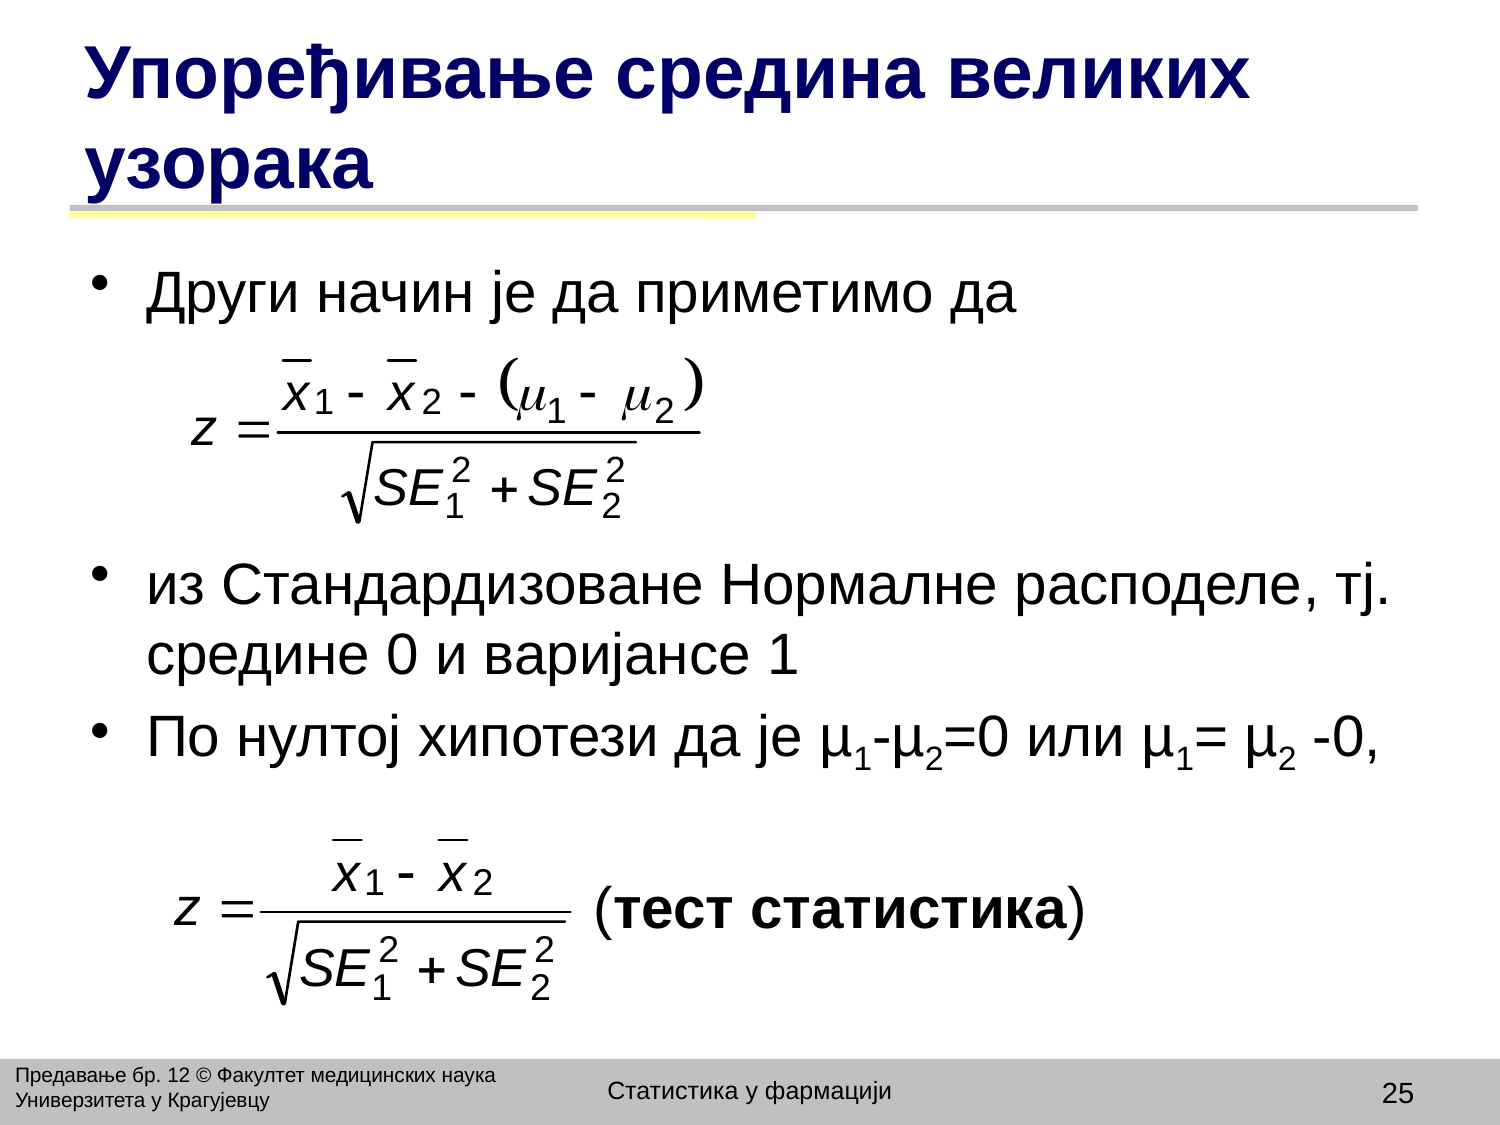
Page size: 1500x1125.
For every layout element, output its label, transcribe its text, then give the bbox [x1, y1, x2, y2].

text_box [164, 823, 584, 1022]
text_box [181, 346, 712, 539]
slide_number 25 [1079, 1066, 1430, 1125]
list Други начин је да приметимо да из Стандардизоване Нормалне расподеле, тј. средине 0 и варијансе 1 По нултој хипотези да је µ1-µ2=0 или µ1= µ2 -0, (тест статистика) [74, 525, 1426, 1023]
footer Статистика у фармацији [512, 1066, 988, 1125]
slide_number Предавање бр. 12 © Факултет медицинских наука Универзитета у Крагујевцу [0, 1053, 621, 1108]
title Упоређивање средина великих узорака [69, 19, 1426, 208]
list Други начин је да приметимо да из Стандардизоване Нормалне расподеле, тј. средине 0 и варијансе 1 По нултој хипотези да је µ1-µ2=0 или µ1= µ2 -0, (тест статистика) [74, 246, 1426, 524]
